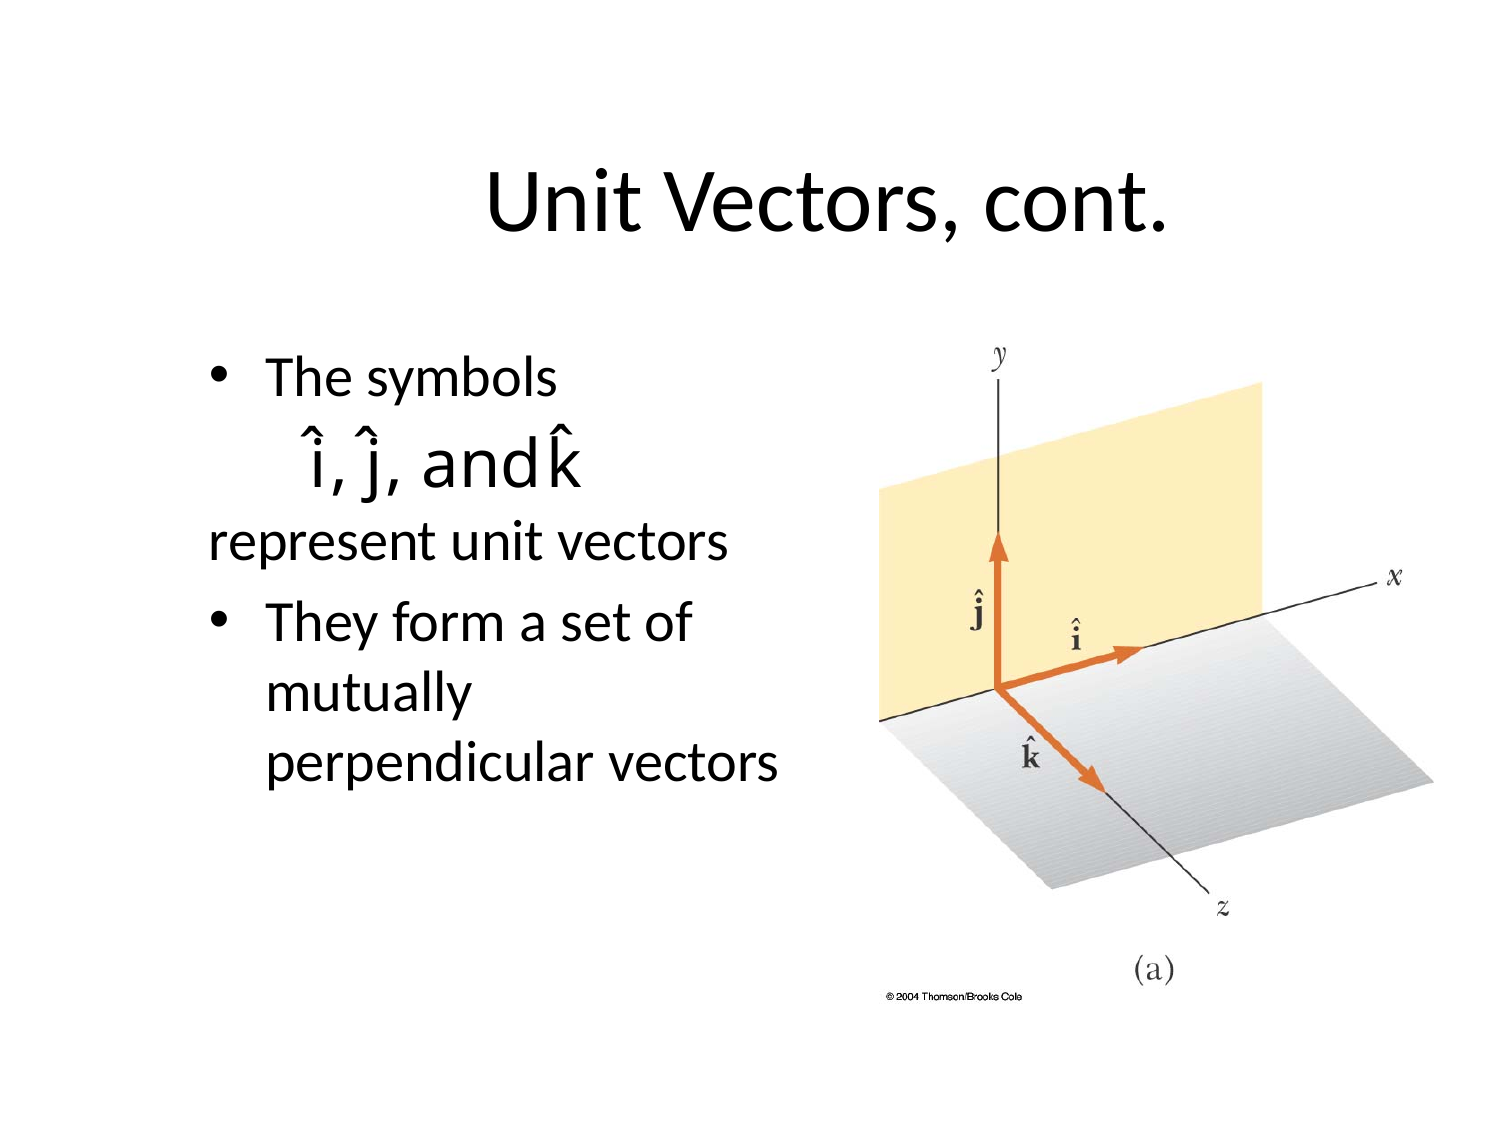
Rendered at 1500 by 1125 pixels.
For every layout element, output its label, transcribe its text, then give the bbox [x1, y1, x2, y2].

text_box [879, 330, 1434, 1007]
list The symbols represent unit vectors They form a set of mutually perpendicular vectors [193, 331, 819, 1006]
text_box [299, 412, 588, 508]
title Unit Vectors, cont. [188, 101, 1468, 289]
